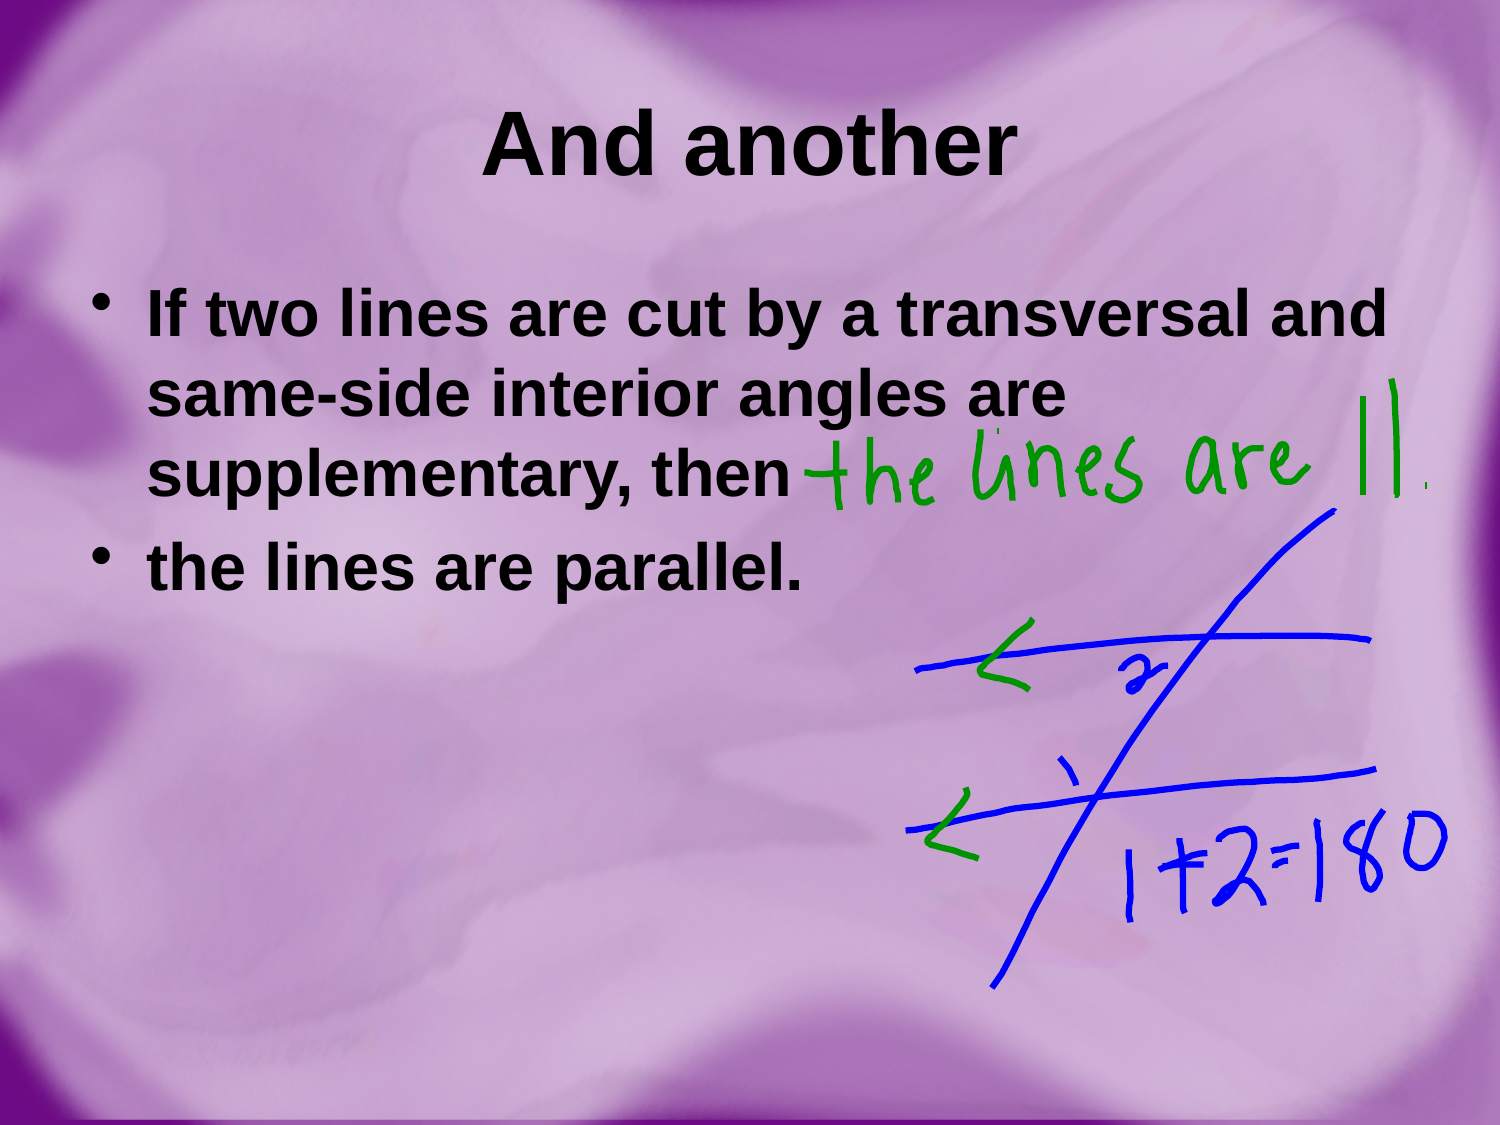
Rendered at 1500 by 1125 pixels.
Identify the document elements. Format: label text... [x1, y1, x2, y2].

text_box [971, 796, 1095, 822]
text_box [1390, 378, 1398, 496]
title And another [74, 44, 1426, 233]
text_box [1178, 838, 1183, 859]
text_box [1031, 635, 1207, 664]
text_box [905, 823, 942, 832]
text_box [1274, 859, 1289, 869]
text_box [1127, 767, 1377, 802]
text_box [1075, 447, 1100, 494]
text_box [1270, 844, 1300, 852]
text_box [991, 510, 1336, 989]
text_box [1272, 443, 1310, 483]
text_box [914, 655, 992, 672]
text_box [974, 429, 1014, 501]
text_box [1236, 634, 1371, 651]
text_box [1405, 812, 1446, 869]
text_box [1127, 849, 1132, 923]
text_box [868, 436, 899, 503]
text_box [926, 787, 979, 860]
text_box [1234, 442, 1264, 488]
text_box [1158, 863, 1181, 871]
text_box [1162, 852, 1208, 867]
text_box [1058, 756, 1077, 786]
text_box [909, 460, 935, 504]
text_box [1184, 863, 1204, 867]
text_box [1026, 441, 1064, 497]
text_box [835, 474, 841, 511]
text_box [1315, 819, 1321, 902]
list If two lines are cut by a transversal and same-side interior angles are supplementary, then the lines are parallel. [74, 262, 1426, 1006]
text_box [1214, 828, 1265, 906]
text_box [1188, 438, 1227, 492]
text_box [804, 471, 848, 475]
picture [0, 0, 1500, 1125]
text_box [1181, 861, 1186, 914]
text_box [979, 618, 1034, 691]
text_box [1107, 437, 1141, 502]
text_box [1345, 809, 1385, 891]
text_box [1120, 656, 1169, 693]
